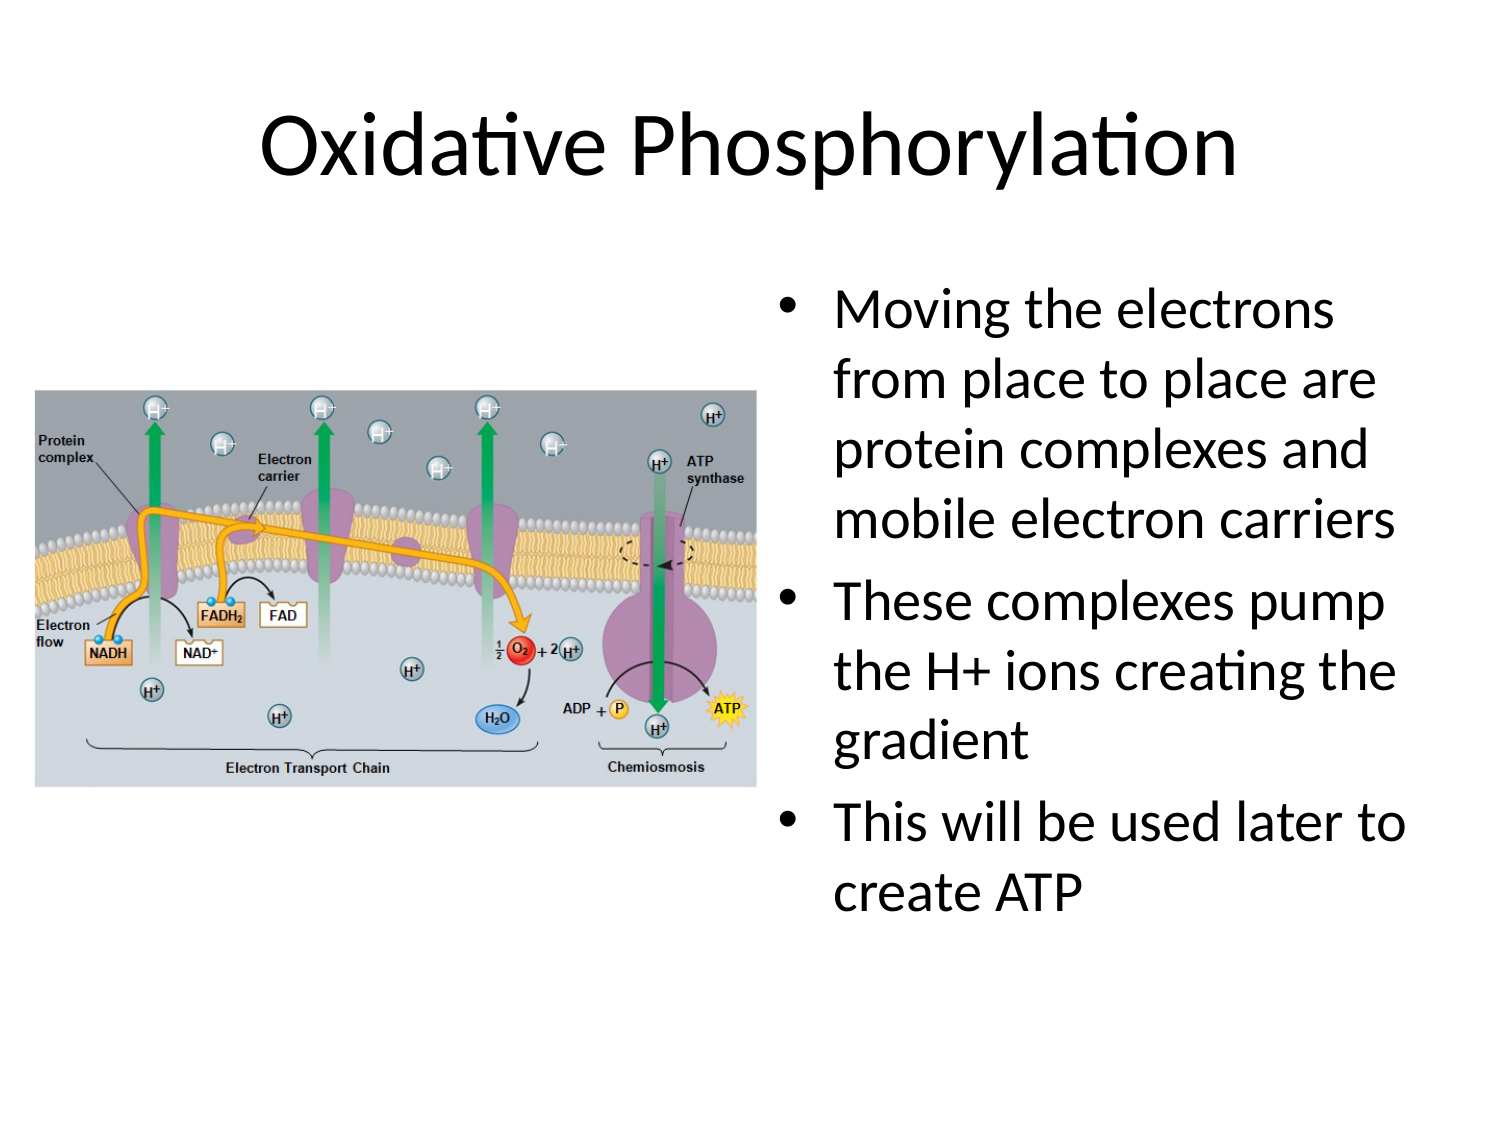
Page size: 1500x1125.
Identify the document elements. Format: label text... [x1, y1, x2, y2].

list Moving the electrons from place to place are protein complexes and mobile electron carriers These complexes pump the H+ ions creating the gradient This will be used later to create ATP [762, 262, 1425, 1005]
picture [34, 387, 765, 788]
title Oxidative Phosphorylation [75, 45, 1425, 233]
